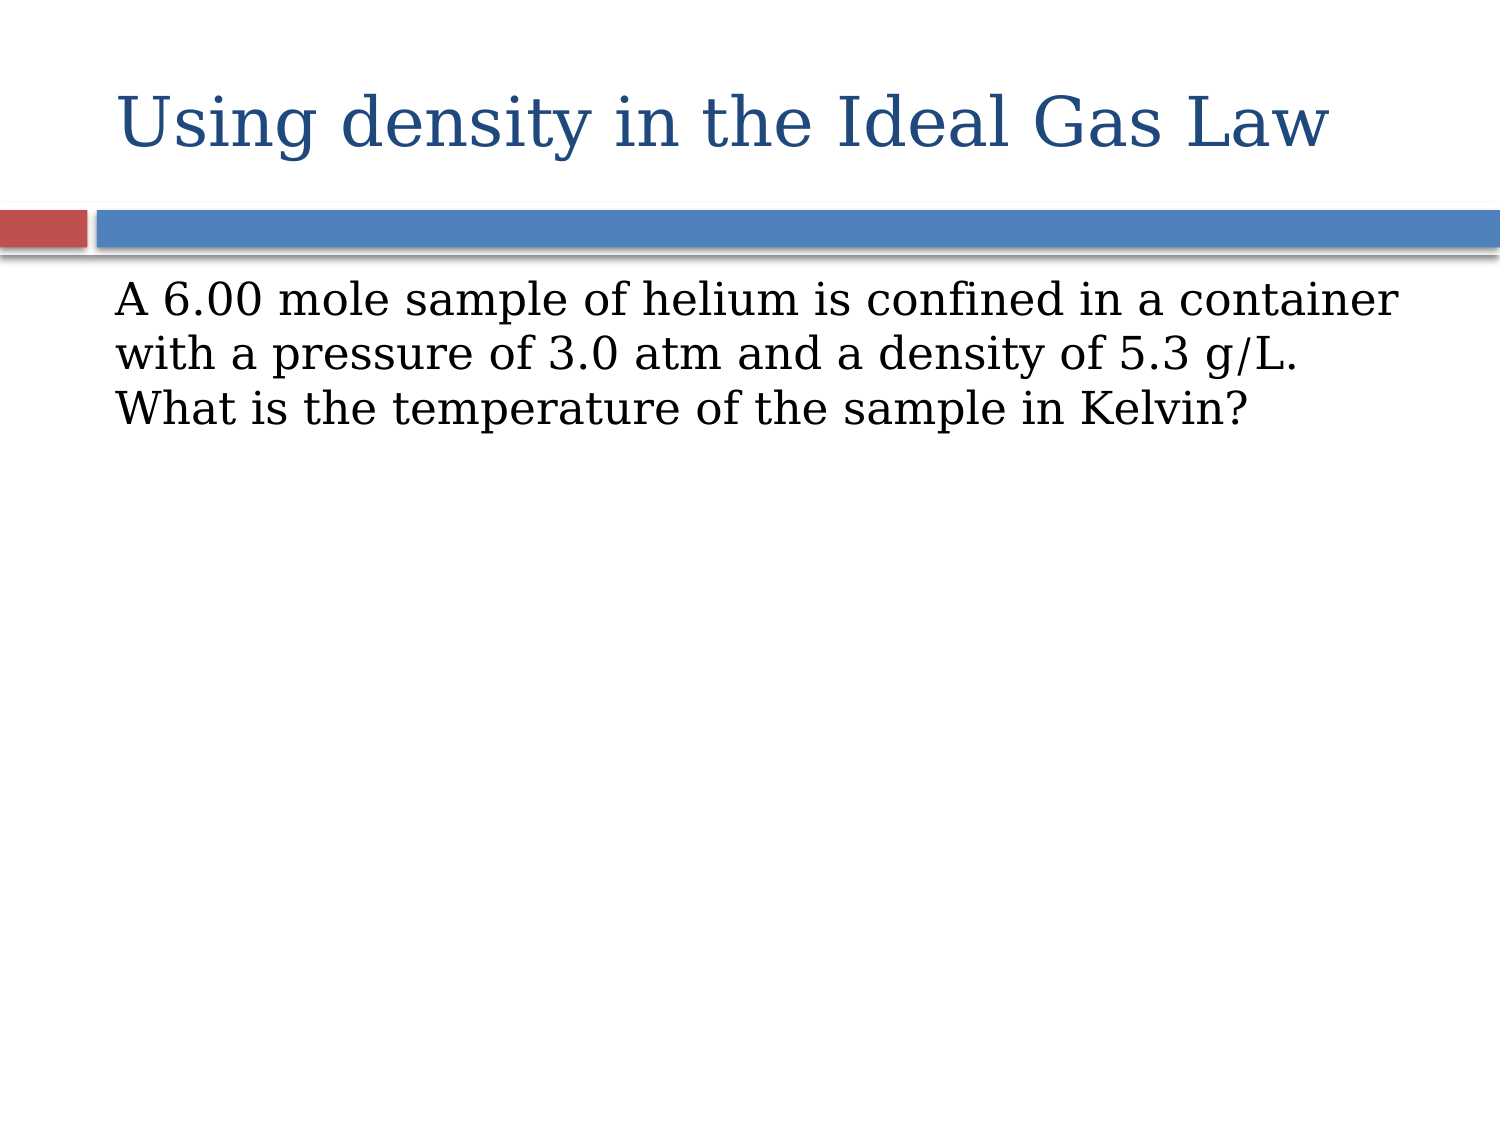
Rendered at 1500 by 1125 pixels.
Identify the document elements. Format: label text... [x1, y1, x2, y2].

list A 6.00 mole sample of helium is confined in a container with a pressure of 3.0 atm and a density of 5.3 g/L. What is the temperature of the sample in Kelvin? [100, 262, 1438, 1000]
title Using density in the Ideal Gas Law [100, 37, 1438, 200]
